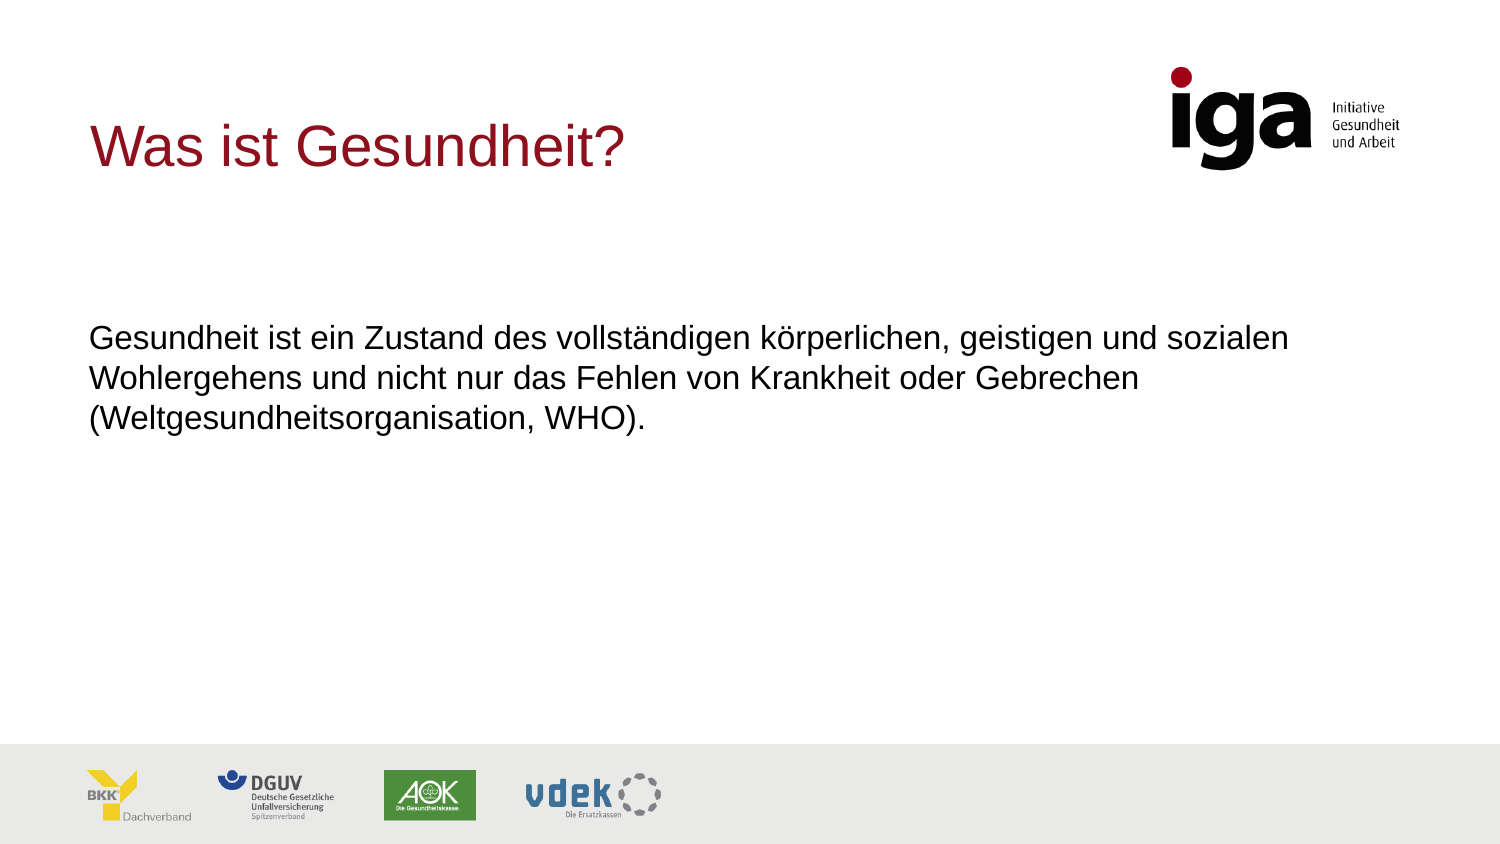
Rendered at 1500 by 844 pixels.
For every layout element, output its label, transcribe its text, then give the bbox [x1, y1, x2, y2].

list Gesundheit ist ein Zustand des vollständigen körperlichen, geistigen und sozialen Wohlergehens und nicht nur das Fehlen von Krankheit oder Gebrechen (Weltgesundheitsorganisation, WHO). [73, 308, 1424, 641]
title Was ist Gesundheit? [75, 100, 1078, 272]
